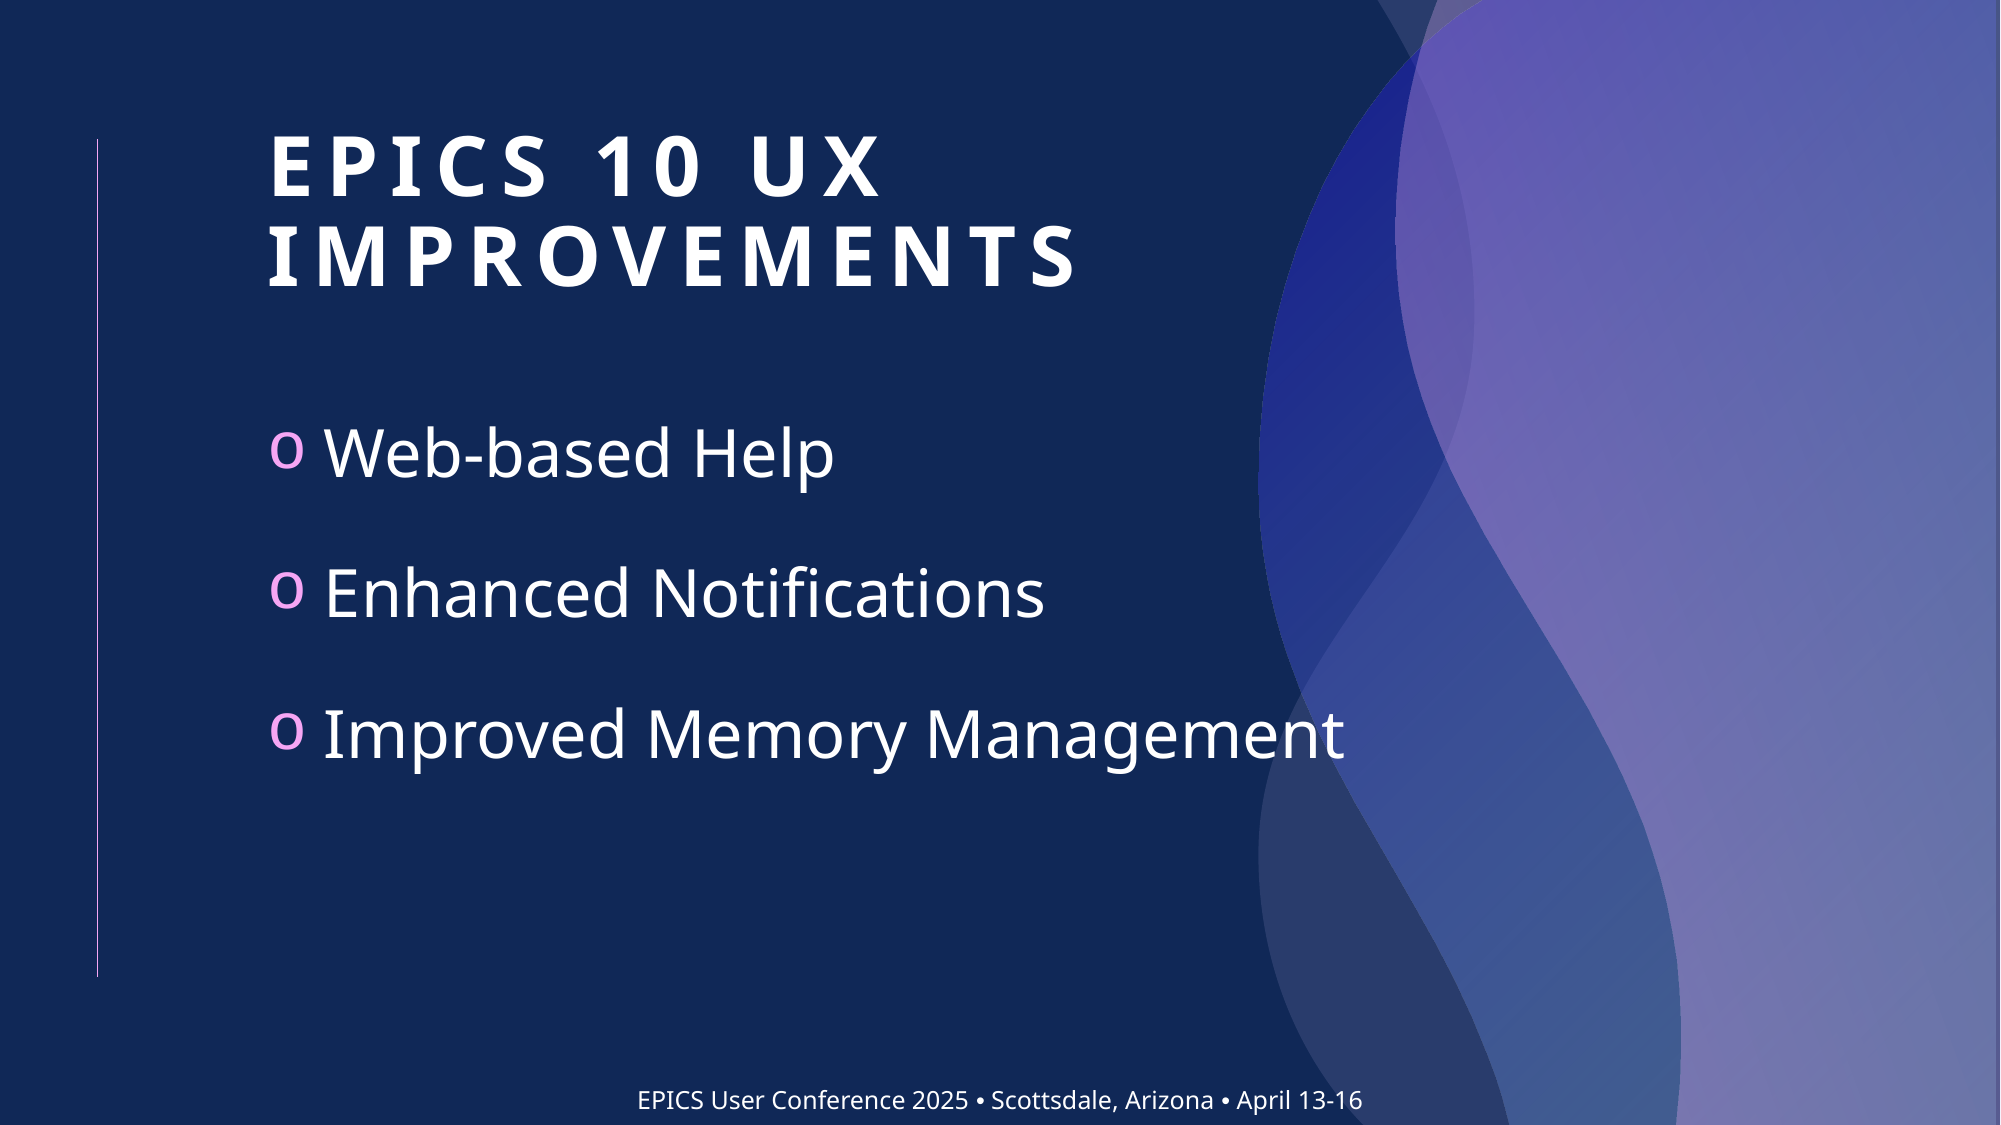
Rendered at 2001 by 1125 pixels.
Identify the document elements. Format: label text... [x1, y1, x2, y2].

list Web-based Help Enhanced Notifications Improved Memory Management [251, 363, 1634, 902]
title EPICS 10 UX Improvements [251, 136, 1709, 312]
